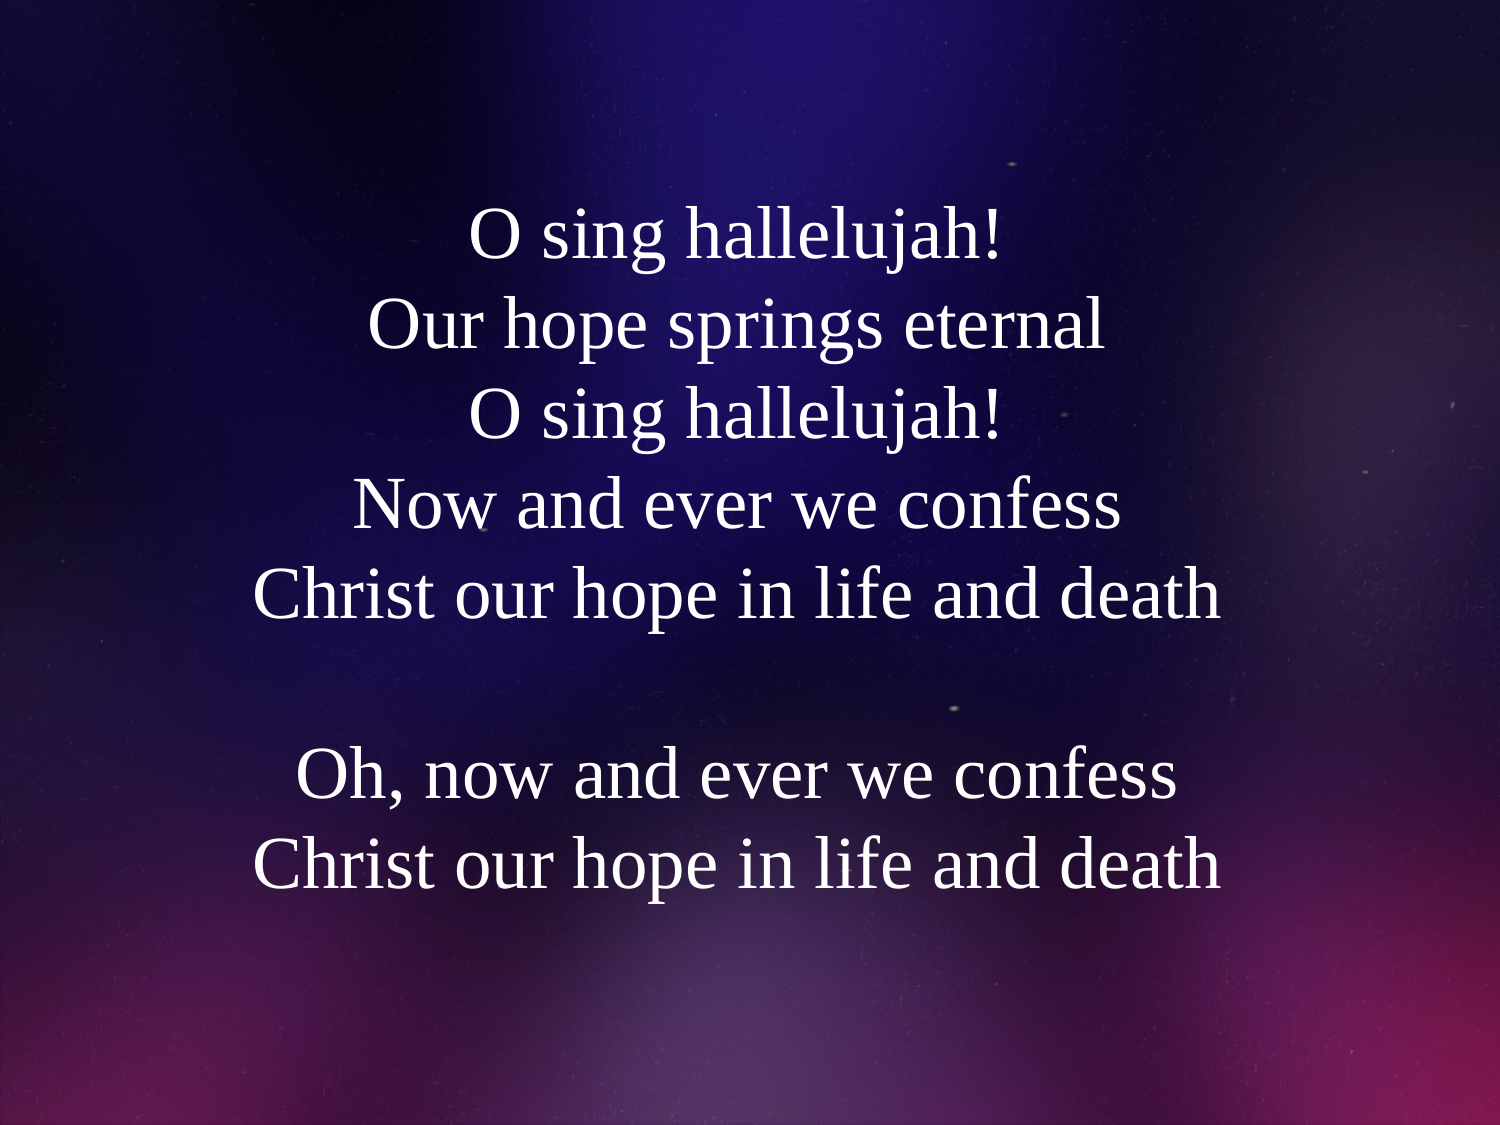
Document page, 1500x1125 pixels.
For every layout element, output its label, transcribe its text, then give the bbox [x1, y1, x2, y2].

picture [0, 0, 1500, 1125]
title O sing hallelujah! Our hope springs eternal O sing hallelujah! Now and ever we confess Christ our hope in life and death Oh, now and ever we confess Christ our hope in life and death [50, 450, 1425, 638]
